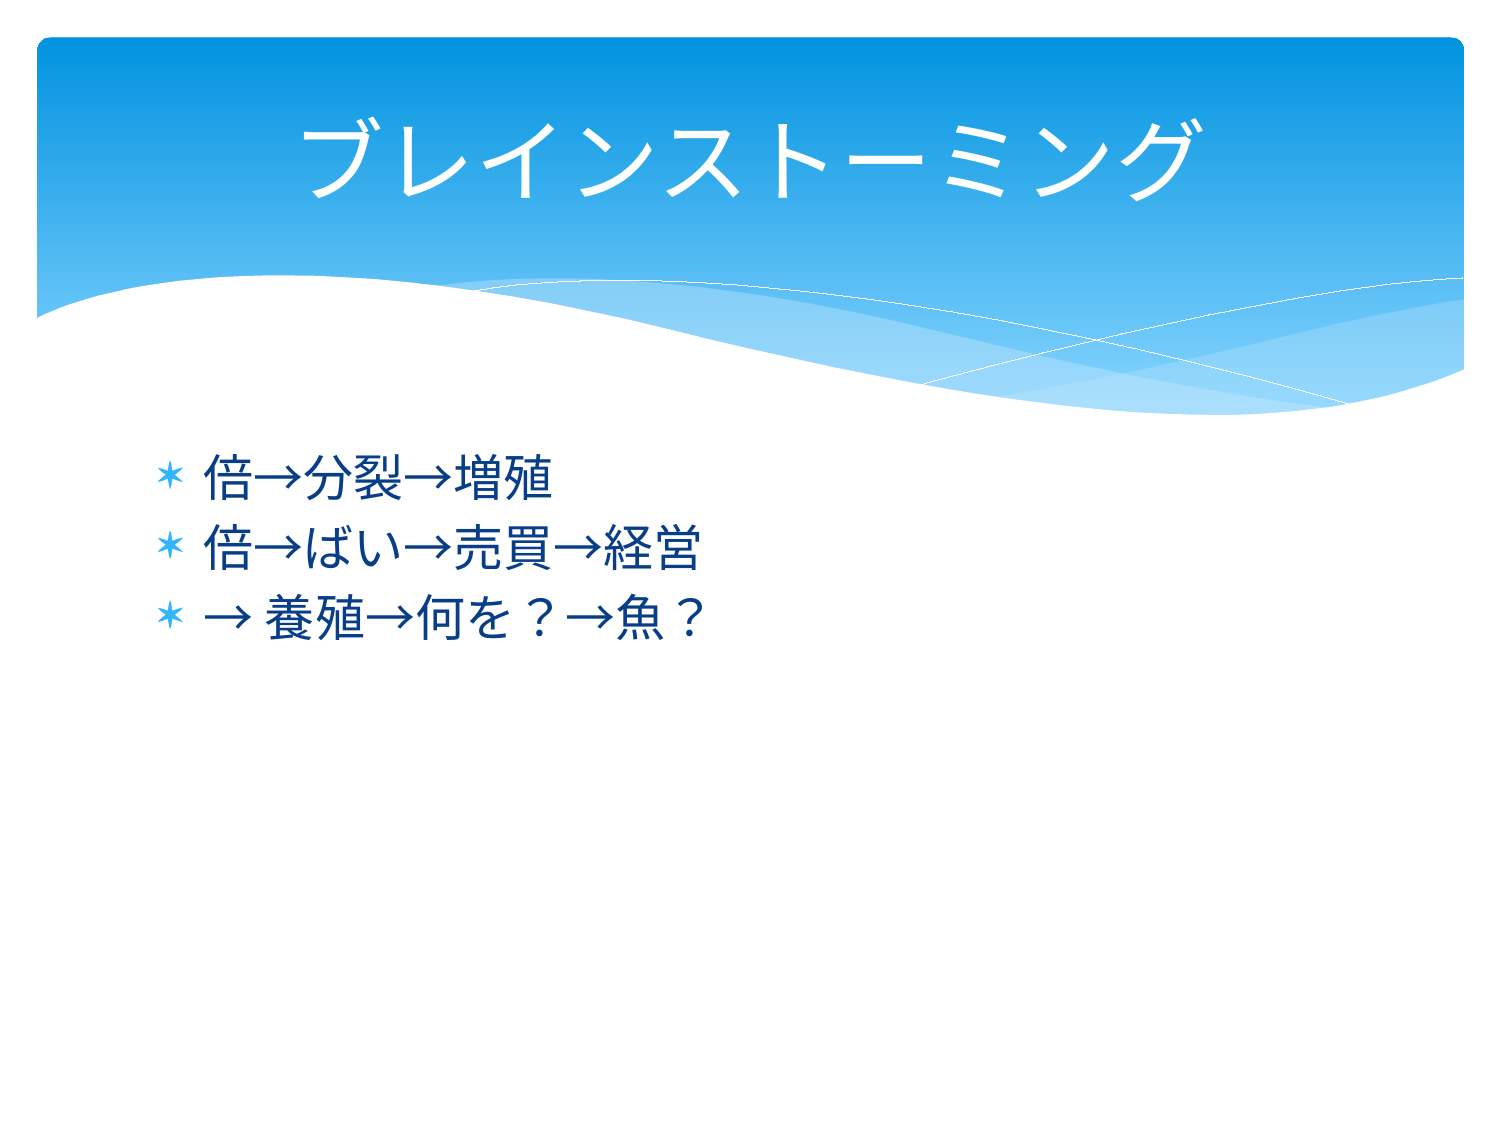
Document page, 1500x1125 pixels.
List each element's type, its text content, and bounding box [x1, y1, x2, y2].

title ブレインストーミング [75, 55, 1425, 261]
list 倍→分裂→増殖 倍→ばい→売買→経営 →養殖→何を？→魚？ [143, 438, 1359, 1005]
